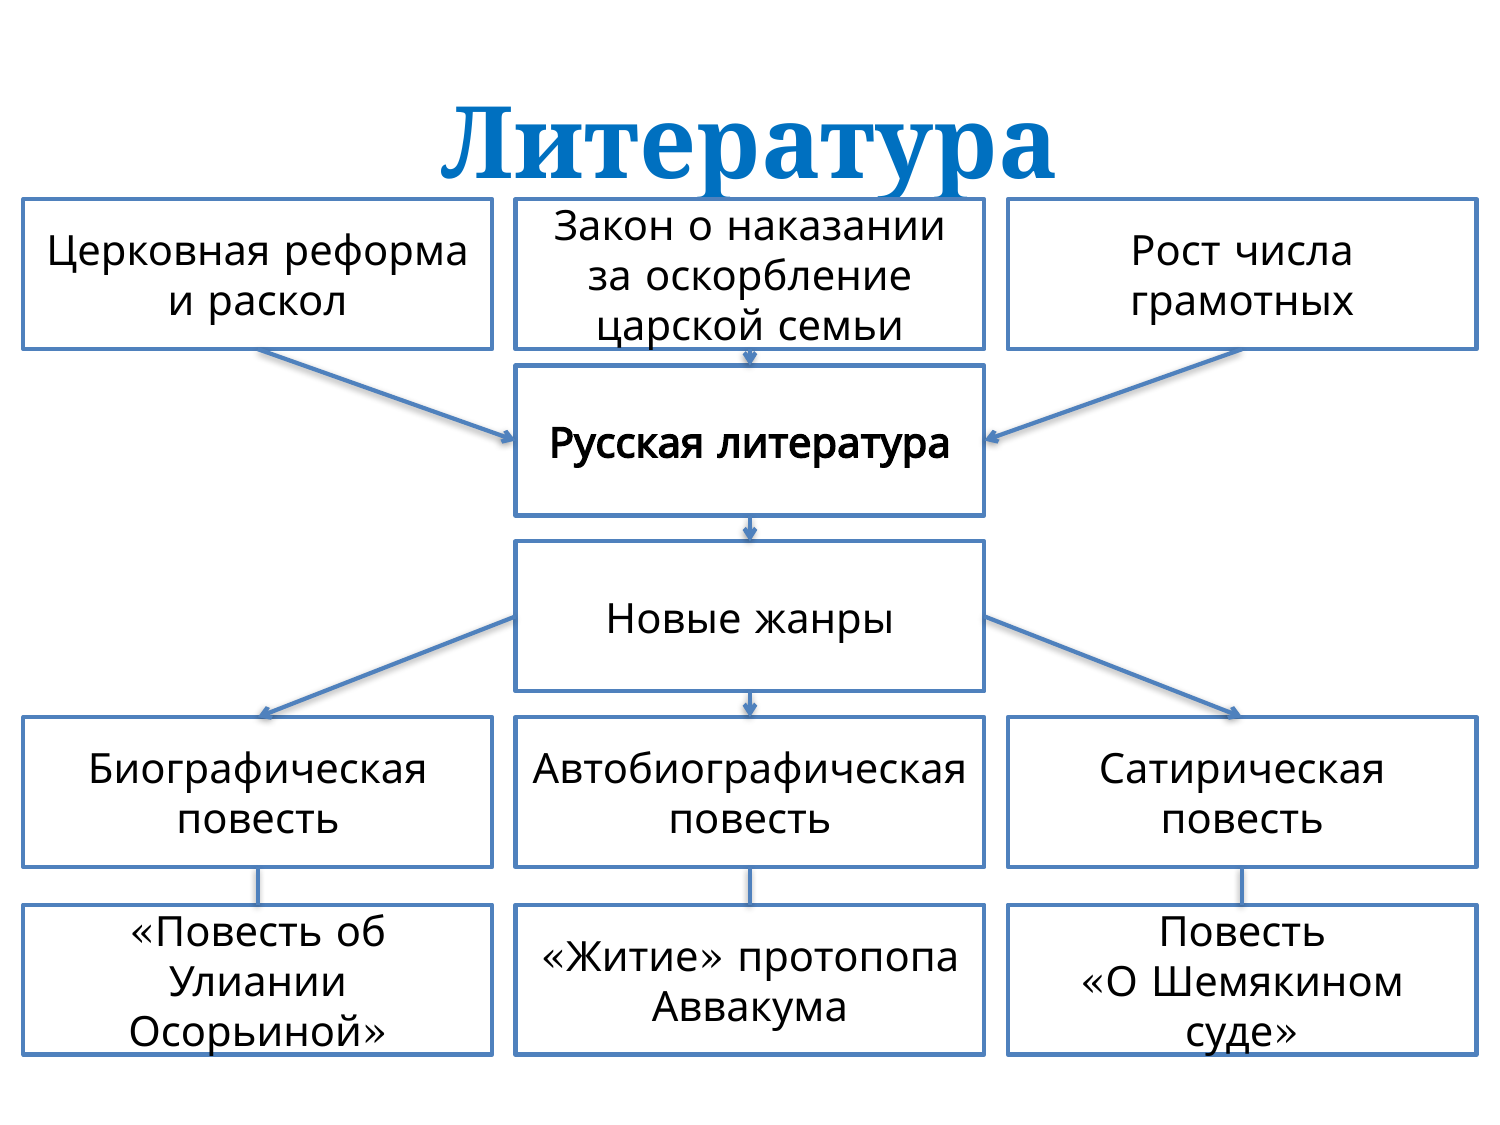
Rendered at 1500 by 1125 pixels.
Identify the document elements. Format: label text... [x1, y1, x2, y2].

text_box Русская литература [513, 363, 986, 518]
text_box Закон о наказании за оскорбление царской семьи [513, 197, 986, 351]
text_box Новые жанры [513, 539, 986, 693]
text_box Биографическая повесть [21, 715, 494, 869]
text_box Сатирическая повесть [1006, 715, 1479, 869]
title Литература [75, 45, 1425, 233]
text_box «Повесть об Улиании Осорьиной» [21, 903, 494, 1057]
text_box Церковная реформа и раскол [21, 197, 494, 351]
text_box «Житие» протопопа Аввакума [513, 903, 986, 1057]
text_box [984, 616, 1243, 718]
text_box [257, 616, 516, 718]
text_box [340, 265, 433, 524]
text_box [1067, 265, 1160, 524]
text_box Повесть «О Шемякином суде» [1006, 903, 1479, 1057]
text_box Рост числа грамотных [1006, 197, 1479, 351]
text_box Автобиографическая повесть [513, 715, 986, 869]
